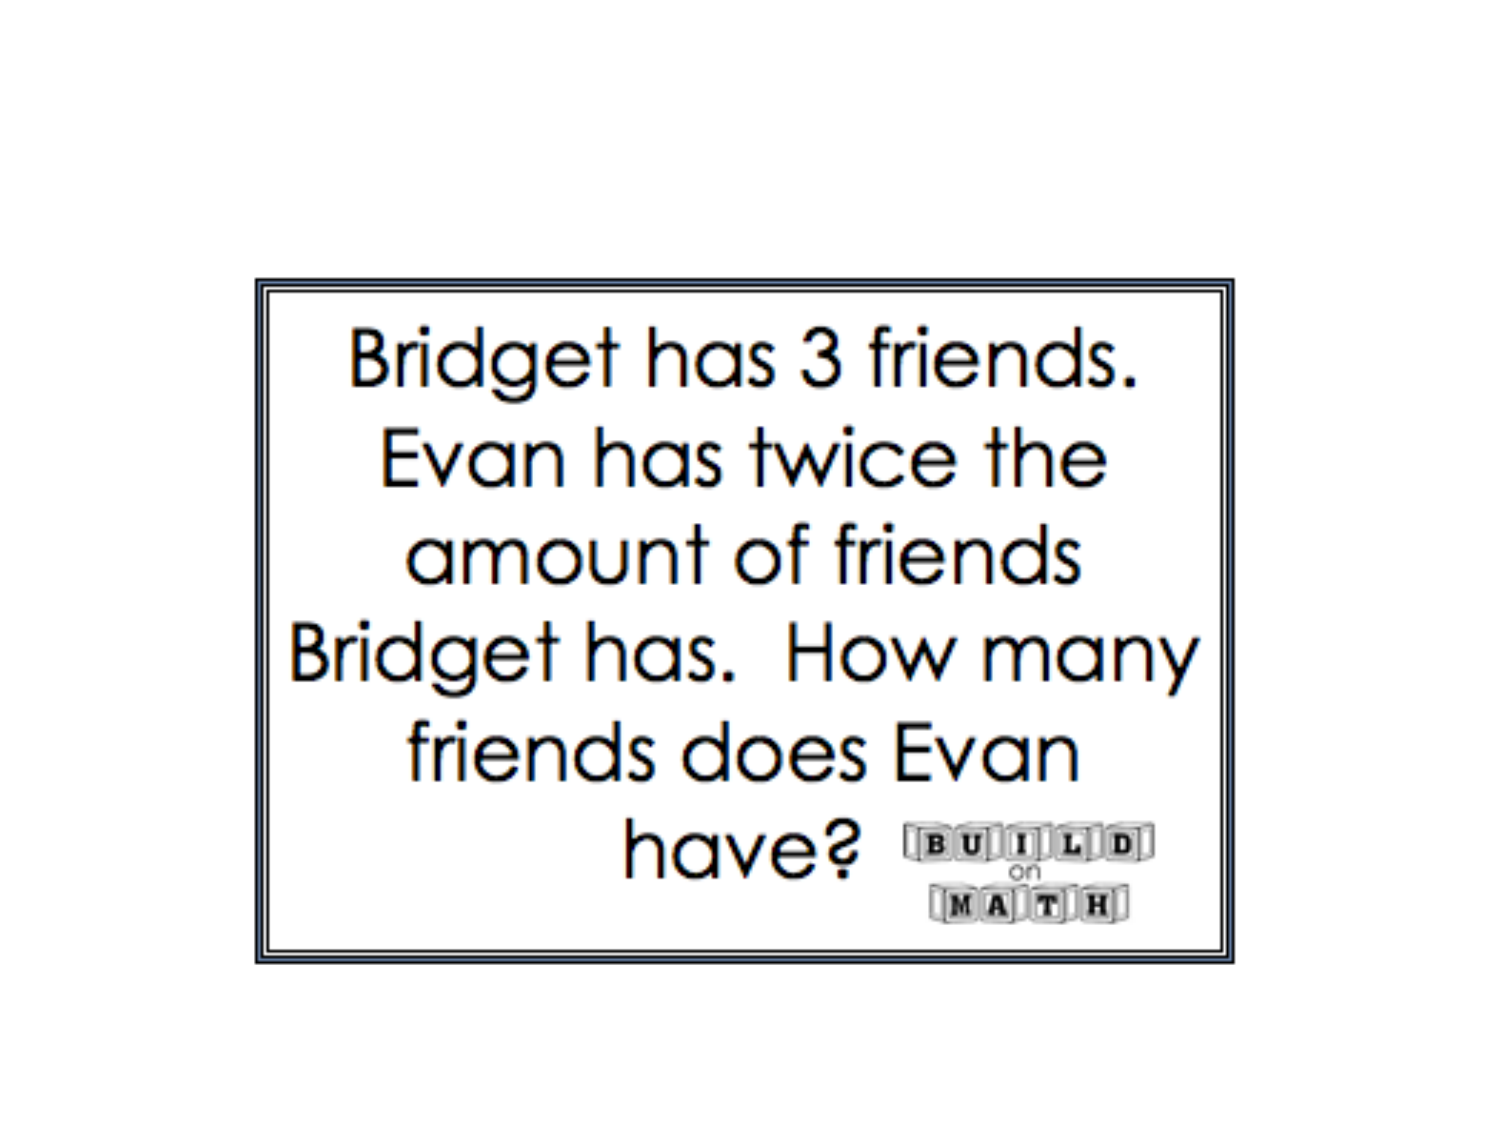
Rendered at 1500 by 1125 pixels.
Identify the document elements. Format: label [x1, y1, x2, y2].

list [74, 262, 1426, 1006]
